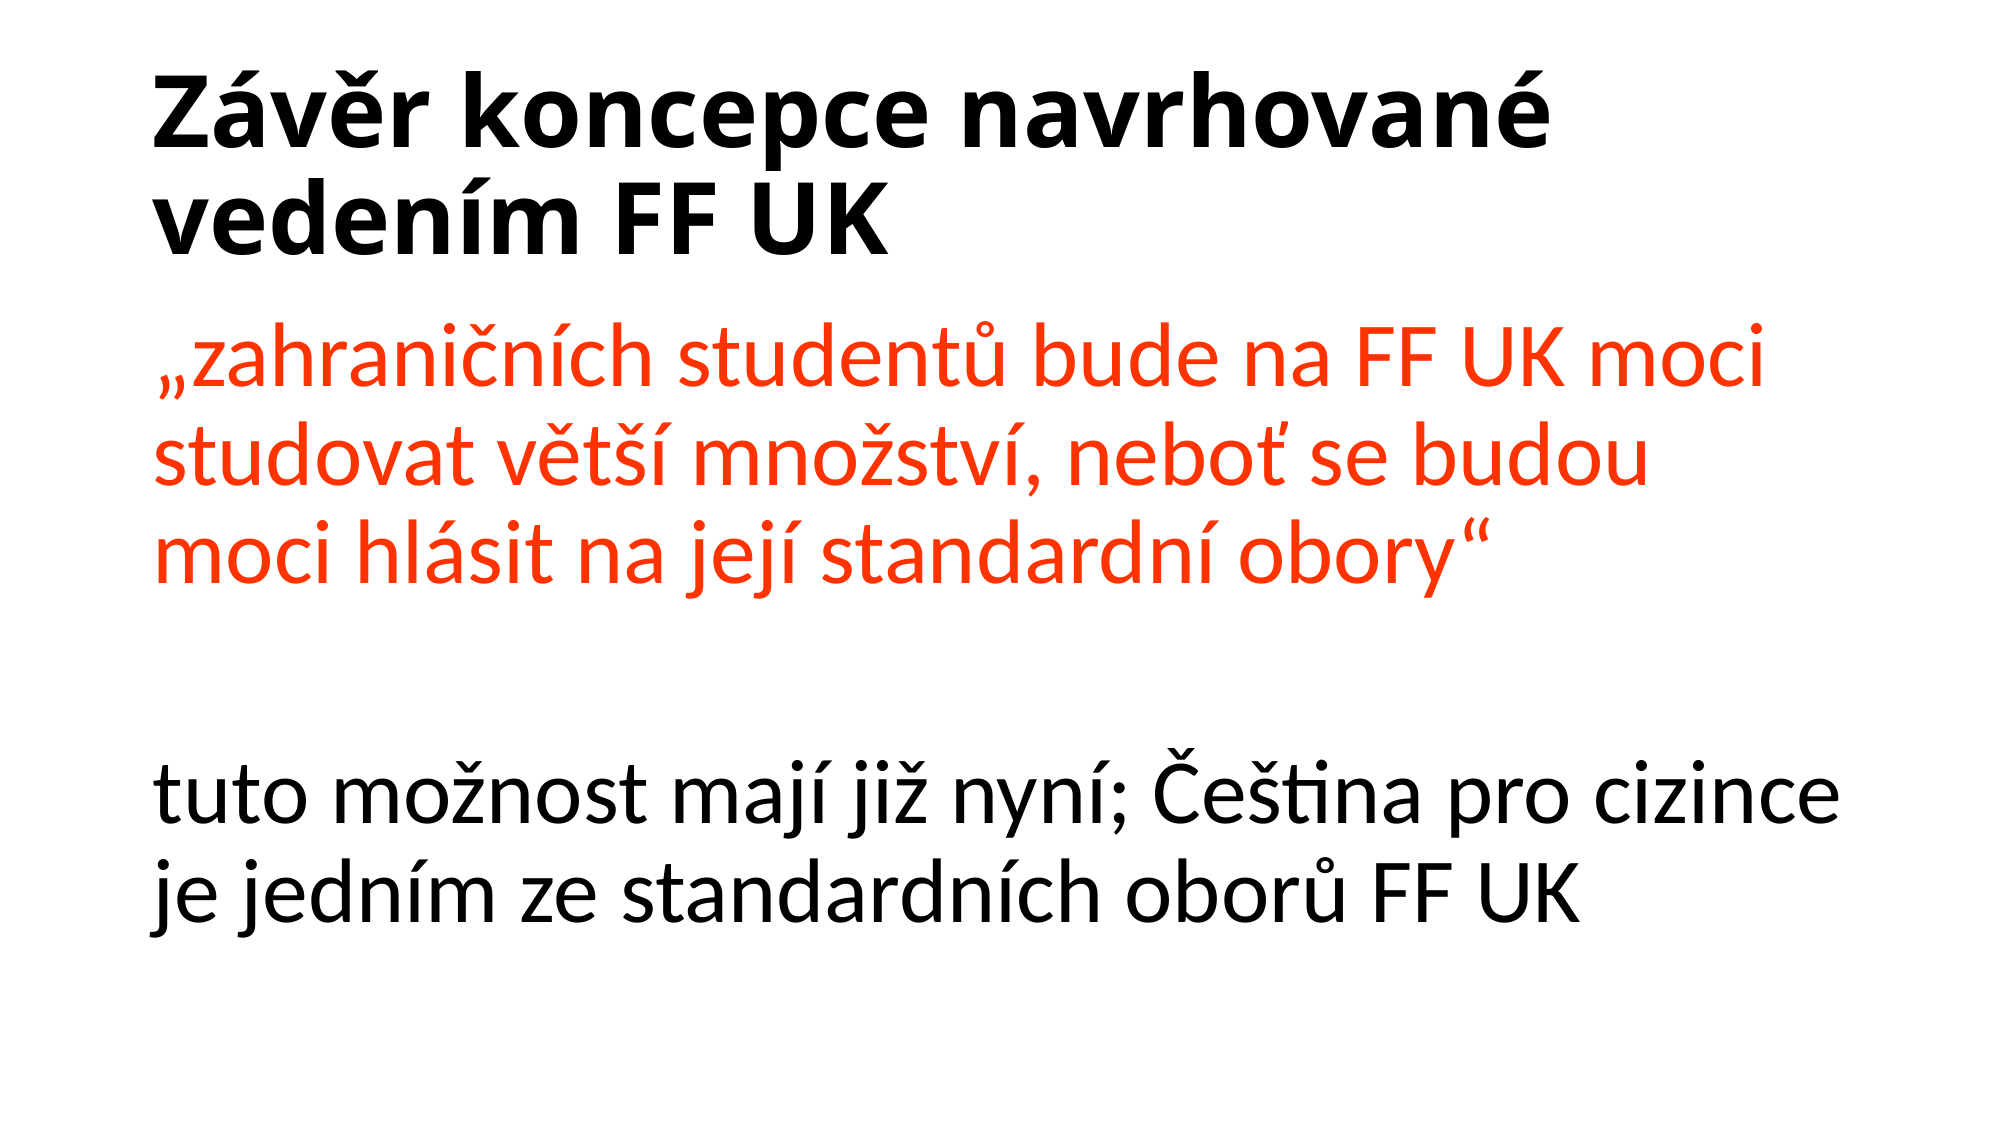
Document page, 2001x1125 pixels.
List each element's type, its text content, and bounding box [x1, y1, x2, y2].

list „zahraničních studentů bude na FF UK moci studovat větší množství, neboť se budou moci hlásit na její standardní obory“ tuto možnost mají již nyní; Čeština pro cizince je jedním ze standardních oborů FF UK [137, 299, 1863, 1014]
title Závěr koncepce navrhované vedením FF UK [137, 59, 1893, 278]
